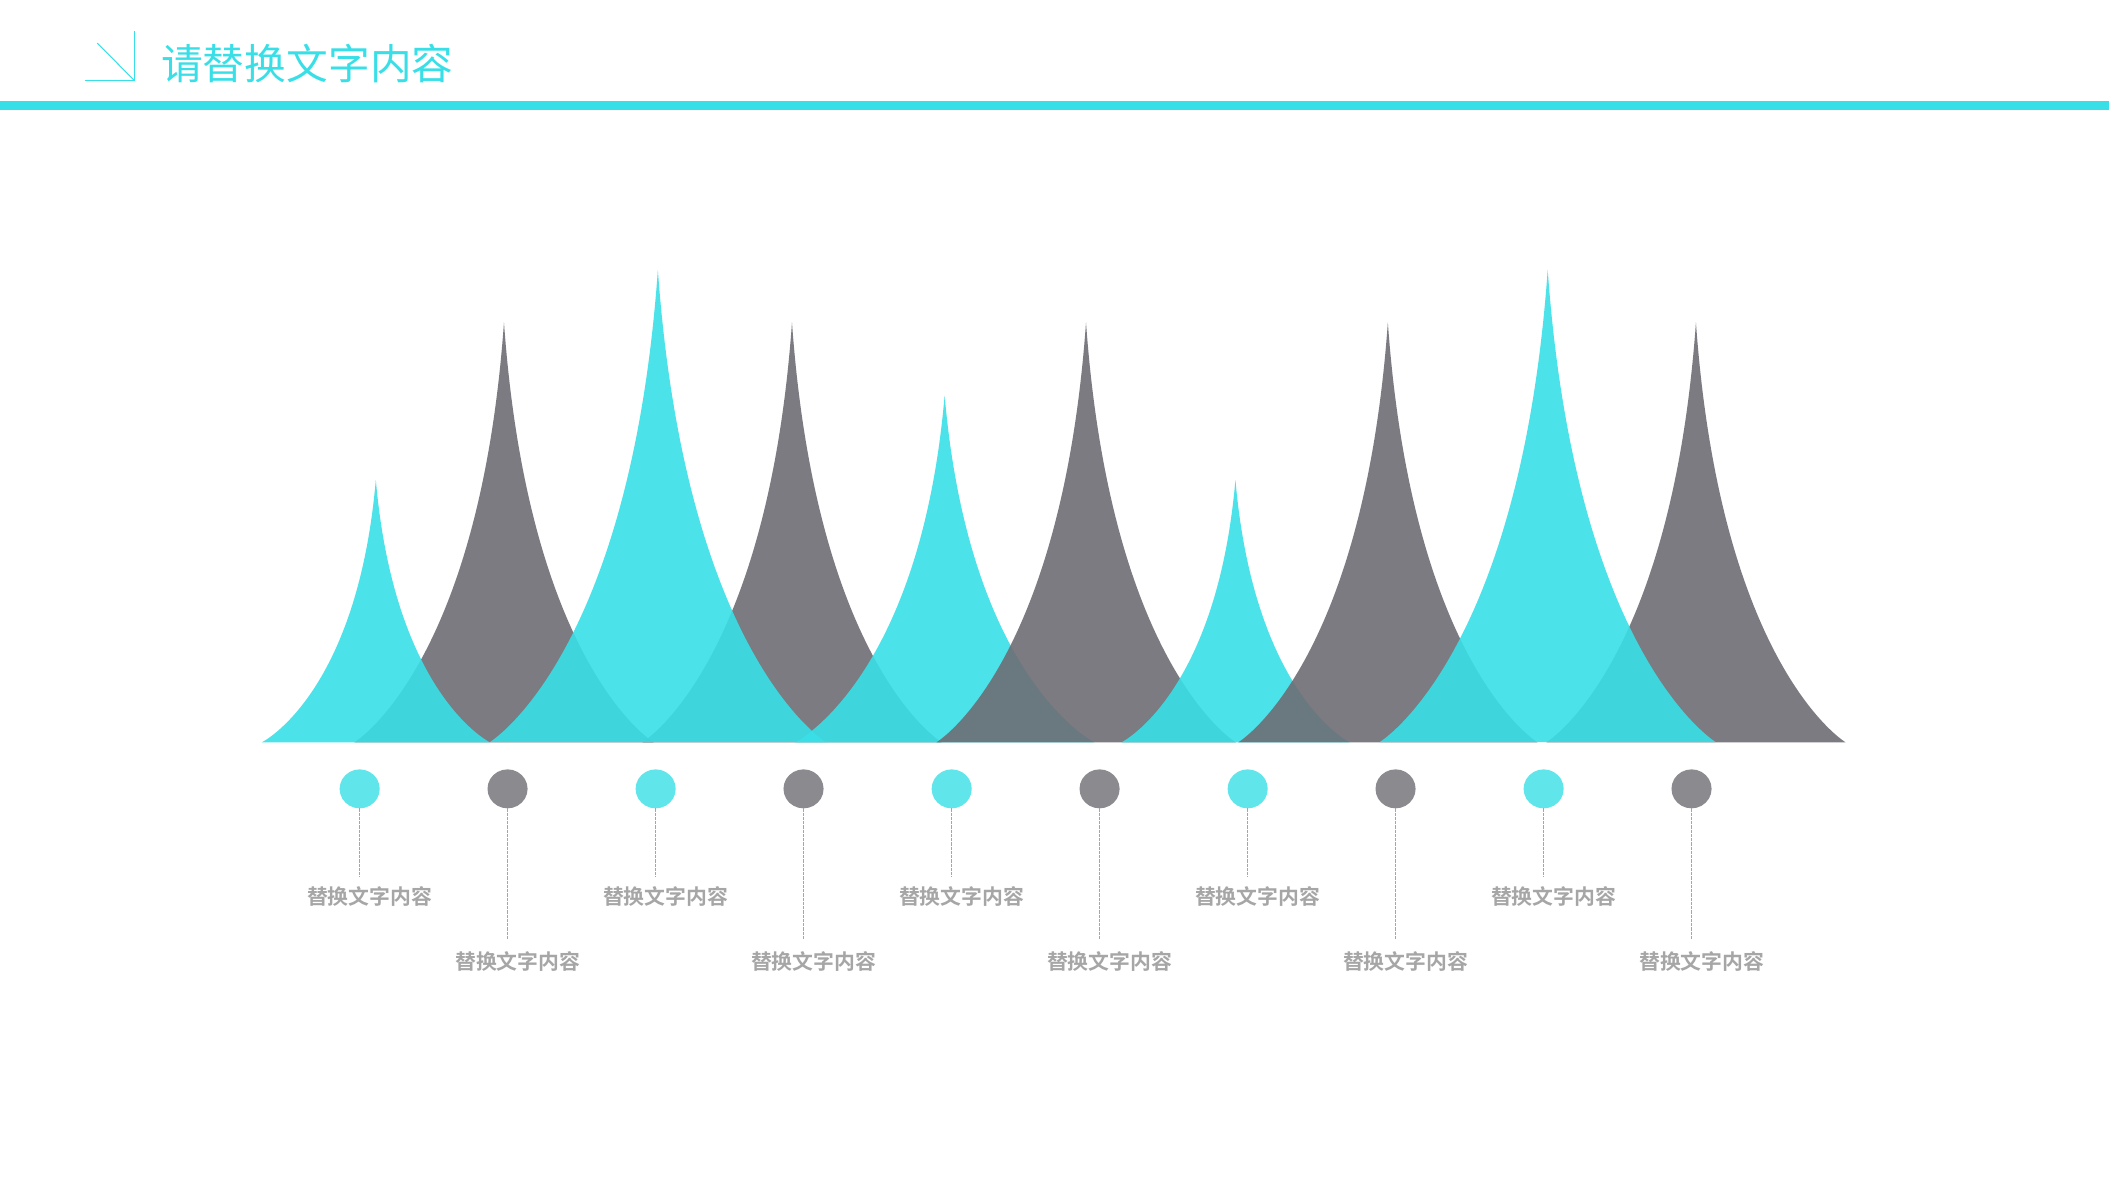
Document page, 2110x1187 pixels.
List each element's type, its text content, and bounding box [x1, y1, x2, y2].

text_box 请替换文字内容 [145, 22, 500, 94]
text_box [1379, 269, 1716, 743]
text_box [1046, 769, 1173, 975]
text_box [454, 769, 581, 975]
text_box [602, 769, 729, 909]
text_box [306, 769, 433, 909]
text_box [421, 322, 573, 741]
text_box [489, 269, 811, 743]
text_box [898, 769, 1025, 909]
text_box [936, 322, 1180, 743]
text_box [261, 479, 489, 743]
text_box [1238, 322, 1460, 743]
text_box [1342, 769, 1469, 975]
text_box [795, 395, 1010, 743]
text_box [1490, 769, 1617, 909]
text_box [1630, 322, 1846, 743]
text_box [732, 322, 873, 730]
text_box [1194, 769, 1321, 909]
text_box [1121, 479, 1292, 743]
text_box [750, 769, 877, 975]
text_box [1638, 769, 1765, 975]
